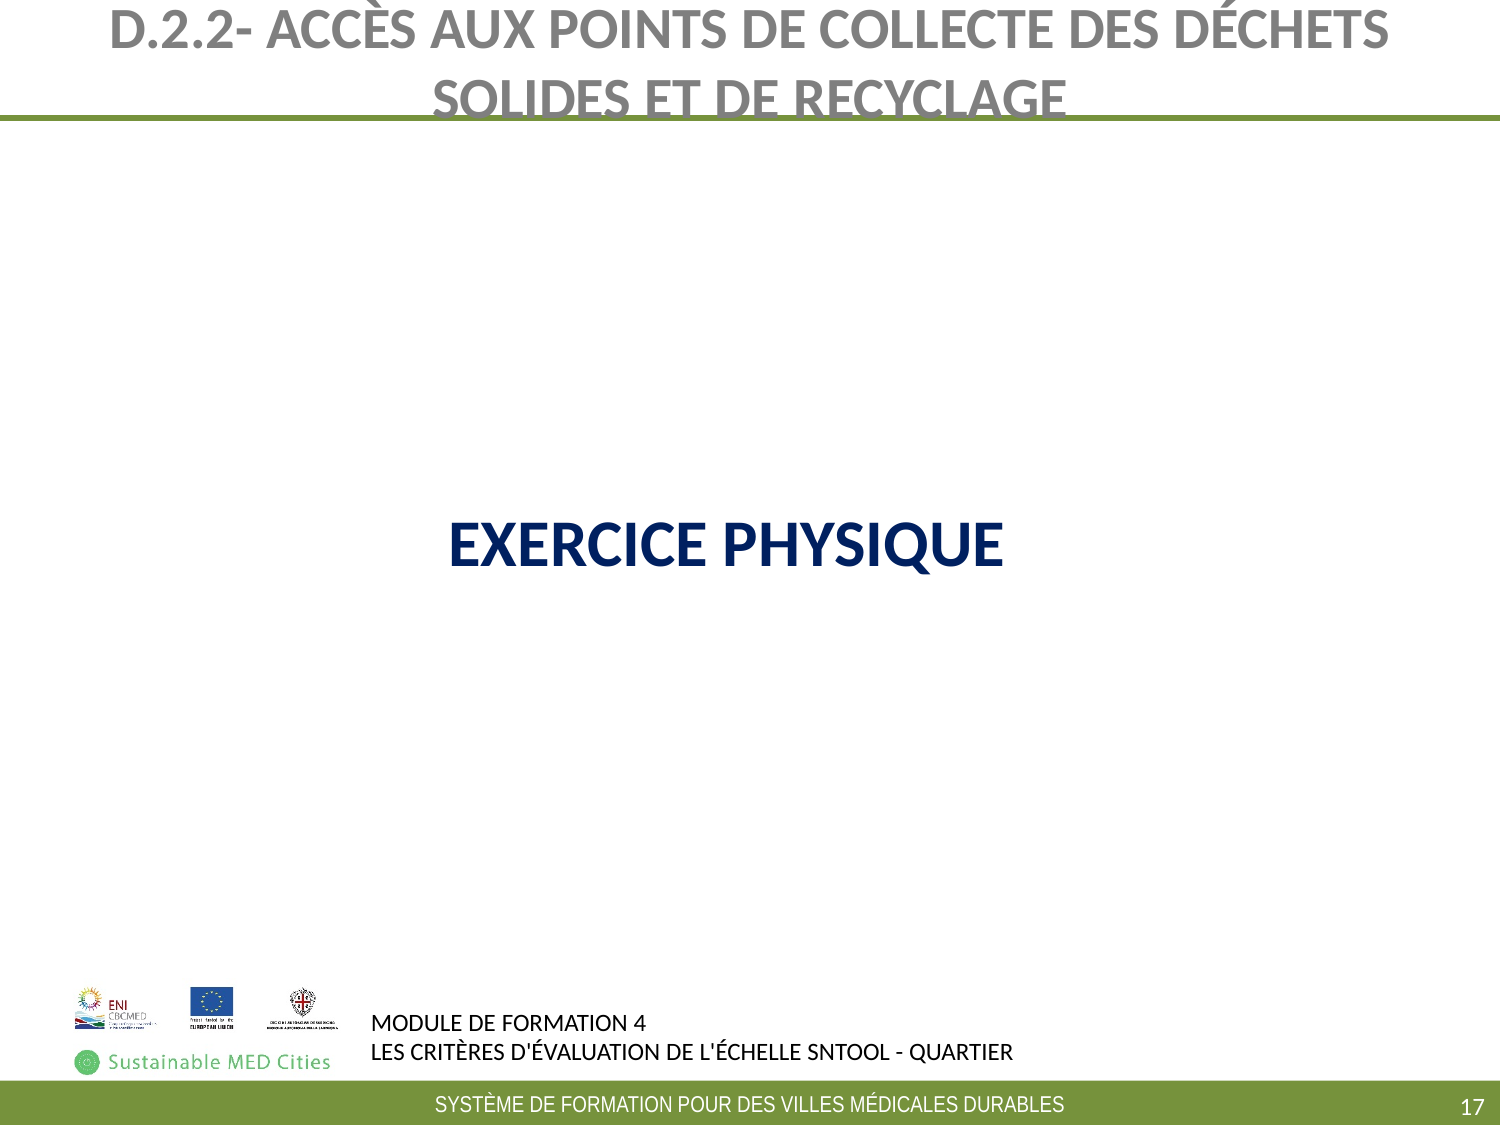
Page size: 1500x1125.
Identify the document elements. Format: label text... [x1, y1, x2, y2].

slide_number ‹#› [1149, 1086, 1500, 1125]
list EXERCICE PHYSIQUE [43, 262, 1425, 944]
title D.2.2- ACCÈS AUX POINTS DE COLLECTE DES DÉCHETS SOLIDES ET DE RECYCLAGE [0, 0, 1500, 121]
picture [62, 978, 356, 1080]
